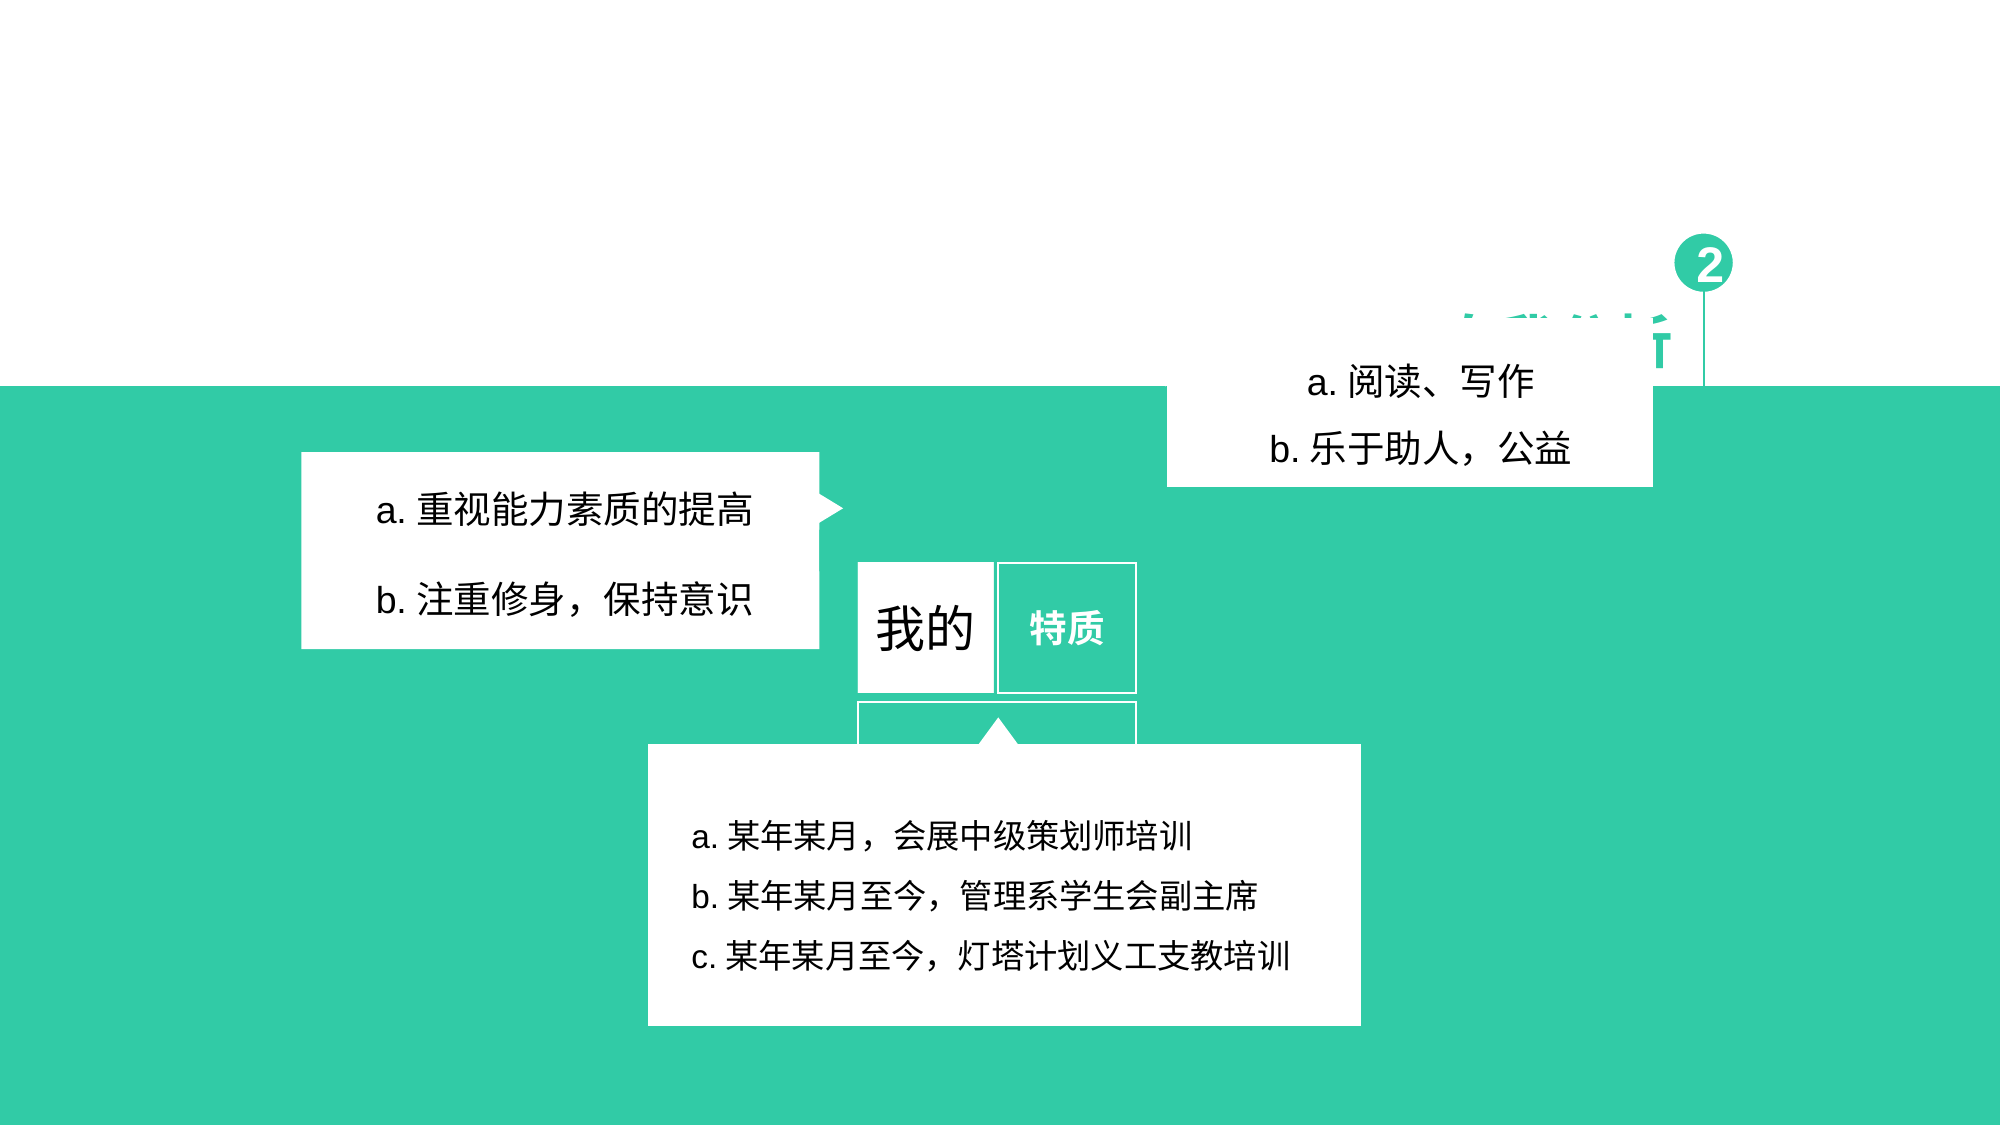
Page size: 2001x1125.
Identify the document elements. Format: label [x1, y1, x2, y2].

text_box [648, 718, 1360, 1026]
text_box [1143, 319, 1653, 486]
text_box [0, 231, 2000, 1125]
text_box [857, 562, 1137, 718]
text_box [301, 451, 844, 650]
